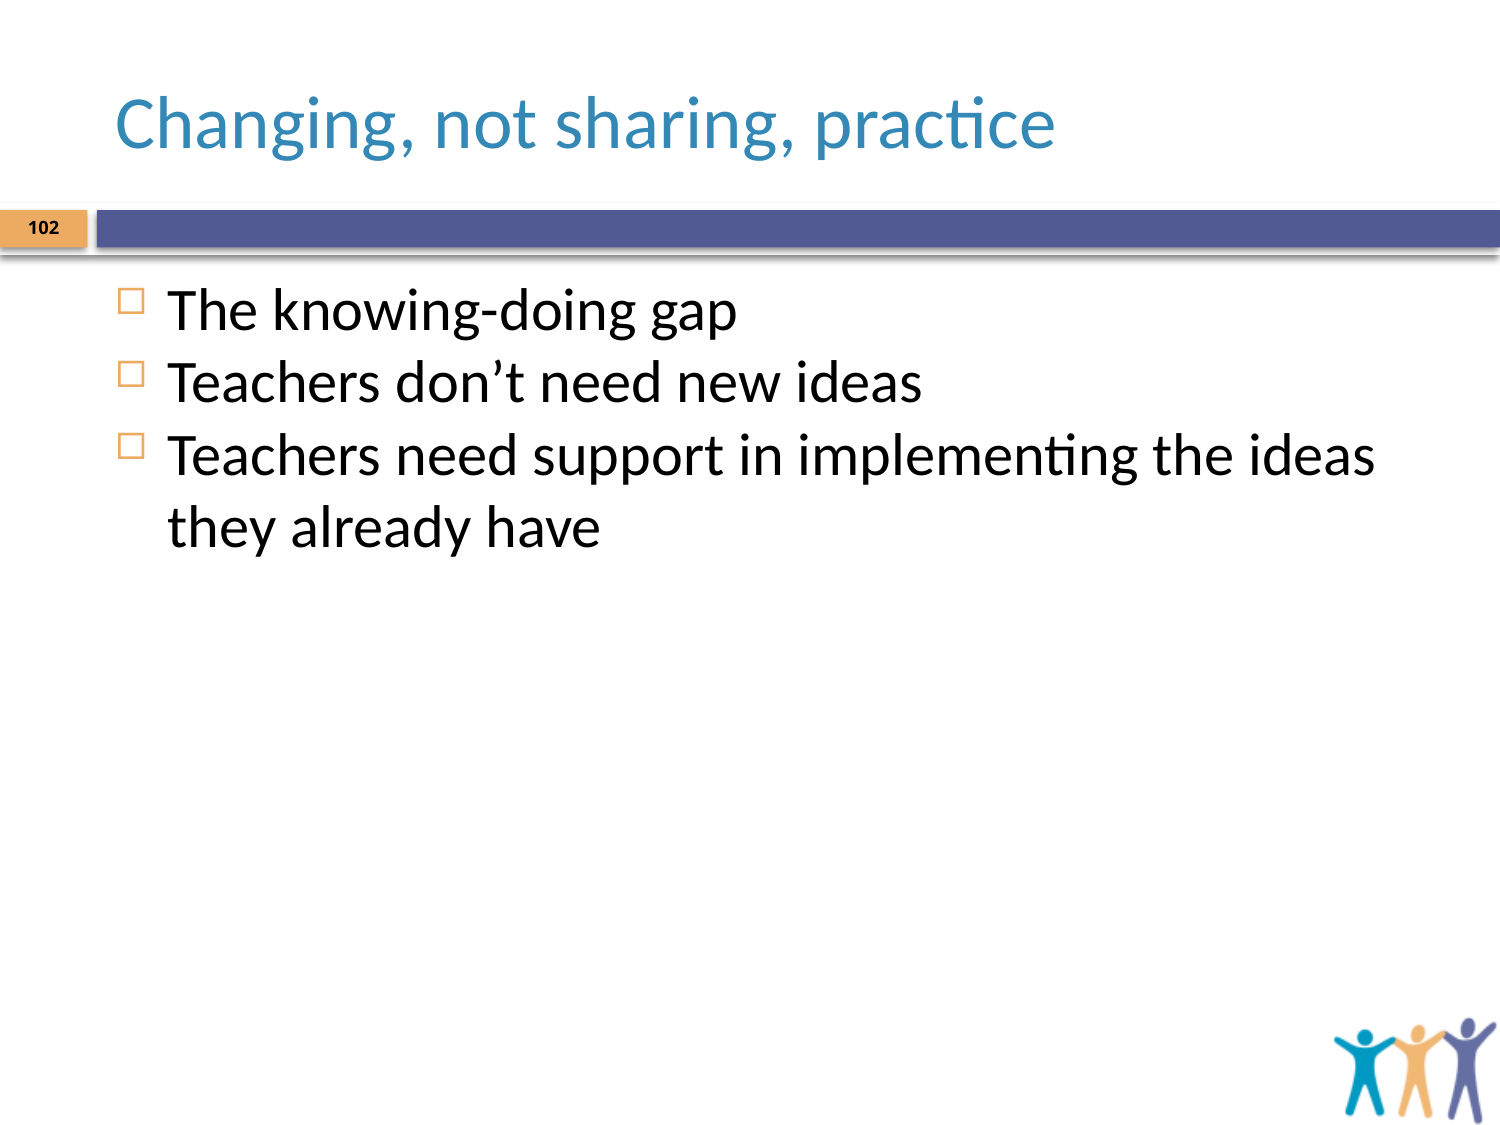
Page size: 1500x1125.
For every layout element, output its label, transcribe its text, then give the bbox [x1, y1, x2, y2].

slide_number 102 [0, 208, 88, 249]
title Changing, not sharing, practice [100, 37, 1438, 200]
list The knowing-doing gap Teachers don’t need new ideas Teachers need support in implementing the ideas they already have [100, 262, 1438, 1000]
